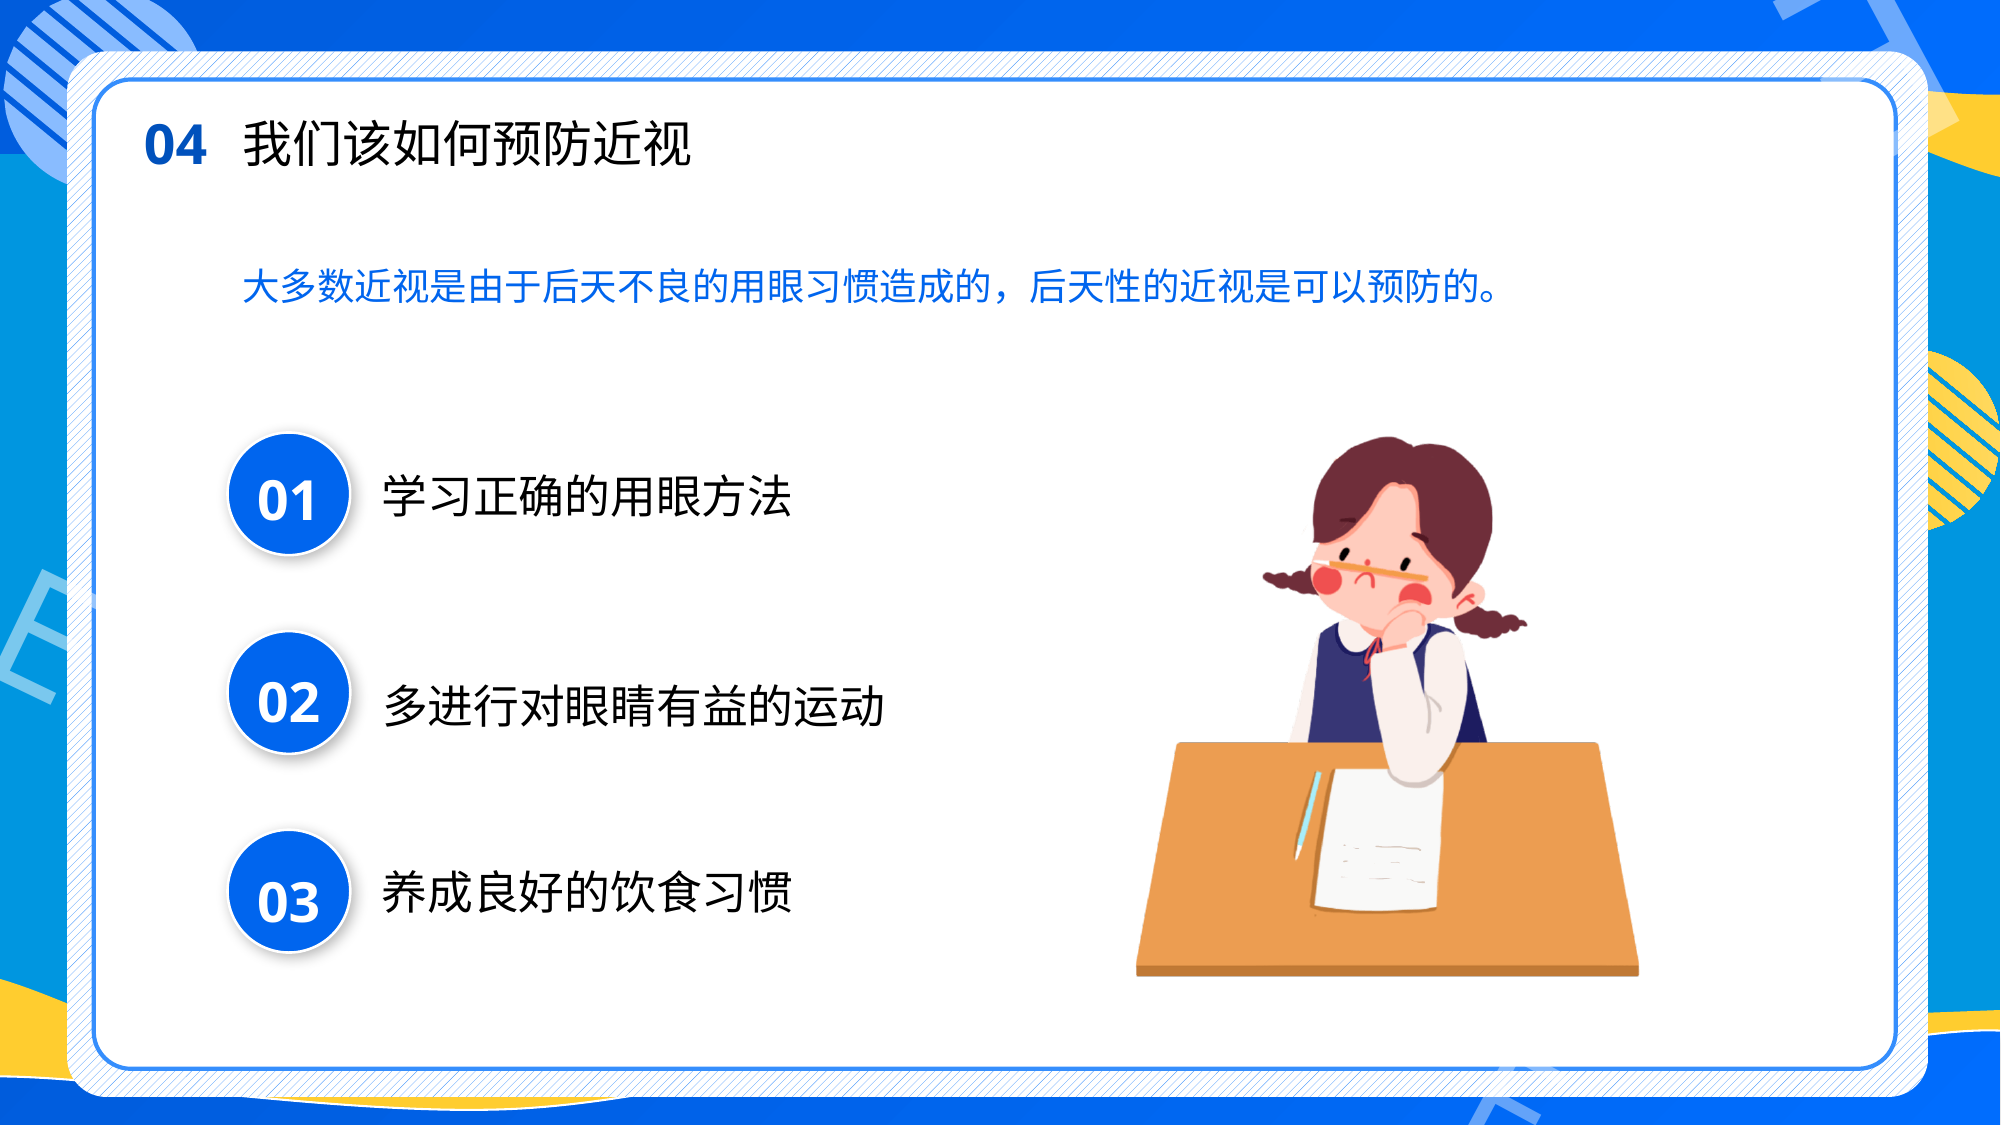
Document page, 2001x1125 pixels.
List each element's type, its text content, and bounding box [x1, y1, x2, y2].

picture [1018, 336, 1757, 1075]
text_box 大多数近视是由于后天不良的用眼习惯造成的，后天性的近视是可以预防的。 [227, 233, 1829, 316]
text_box 学习正确的用眼方法 [366, 432, 809, 530]
text_box 养成良好的饮食习惯 [366, 856, 809, 927]
text_box 多进行对眼睛有益的运动 [367, 642, 901, 740]
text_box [227, 630, 351, 755]
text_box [125, 101, 800, 185]
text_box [227, 829, 351, 953]
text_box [227, 432, 351, 556]
